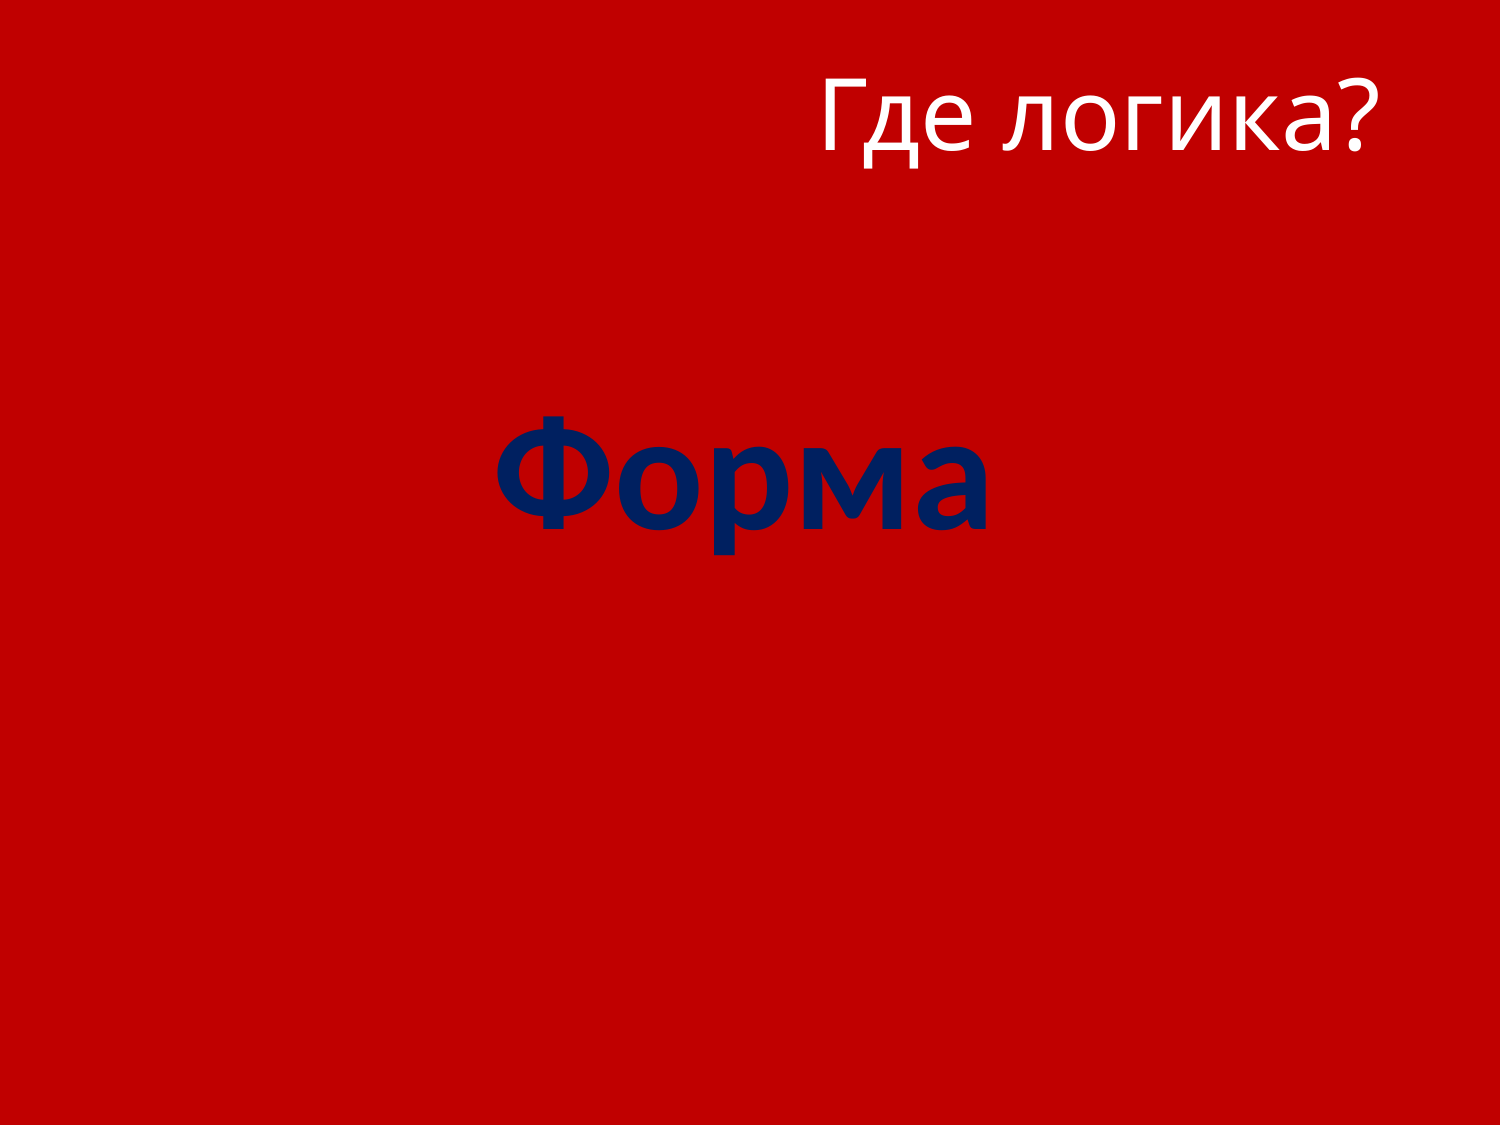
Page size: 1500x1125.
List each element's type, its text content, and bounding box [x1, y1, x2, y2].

text_box Где логика? [801, 42, 1397, 178]
list Форма [88, 397, 1439, 639]
